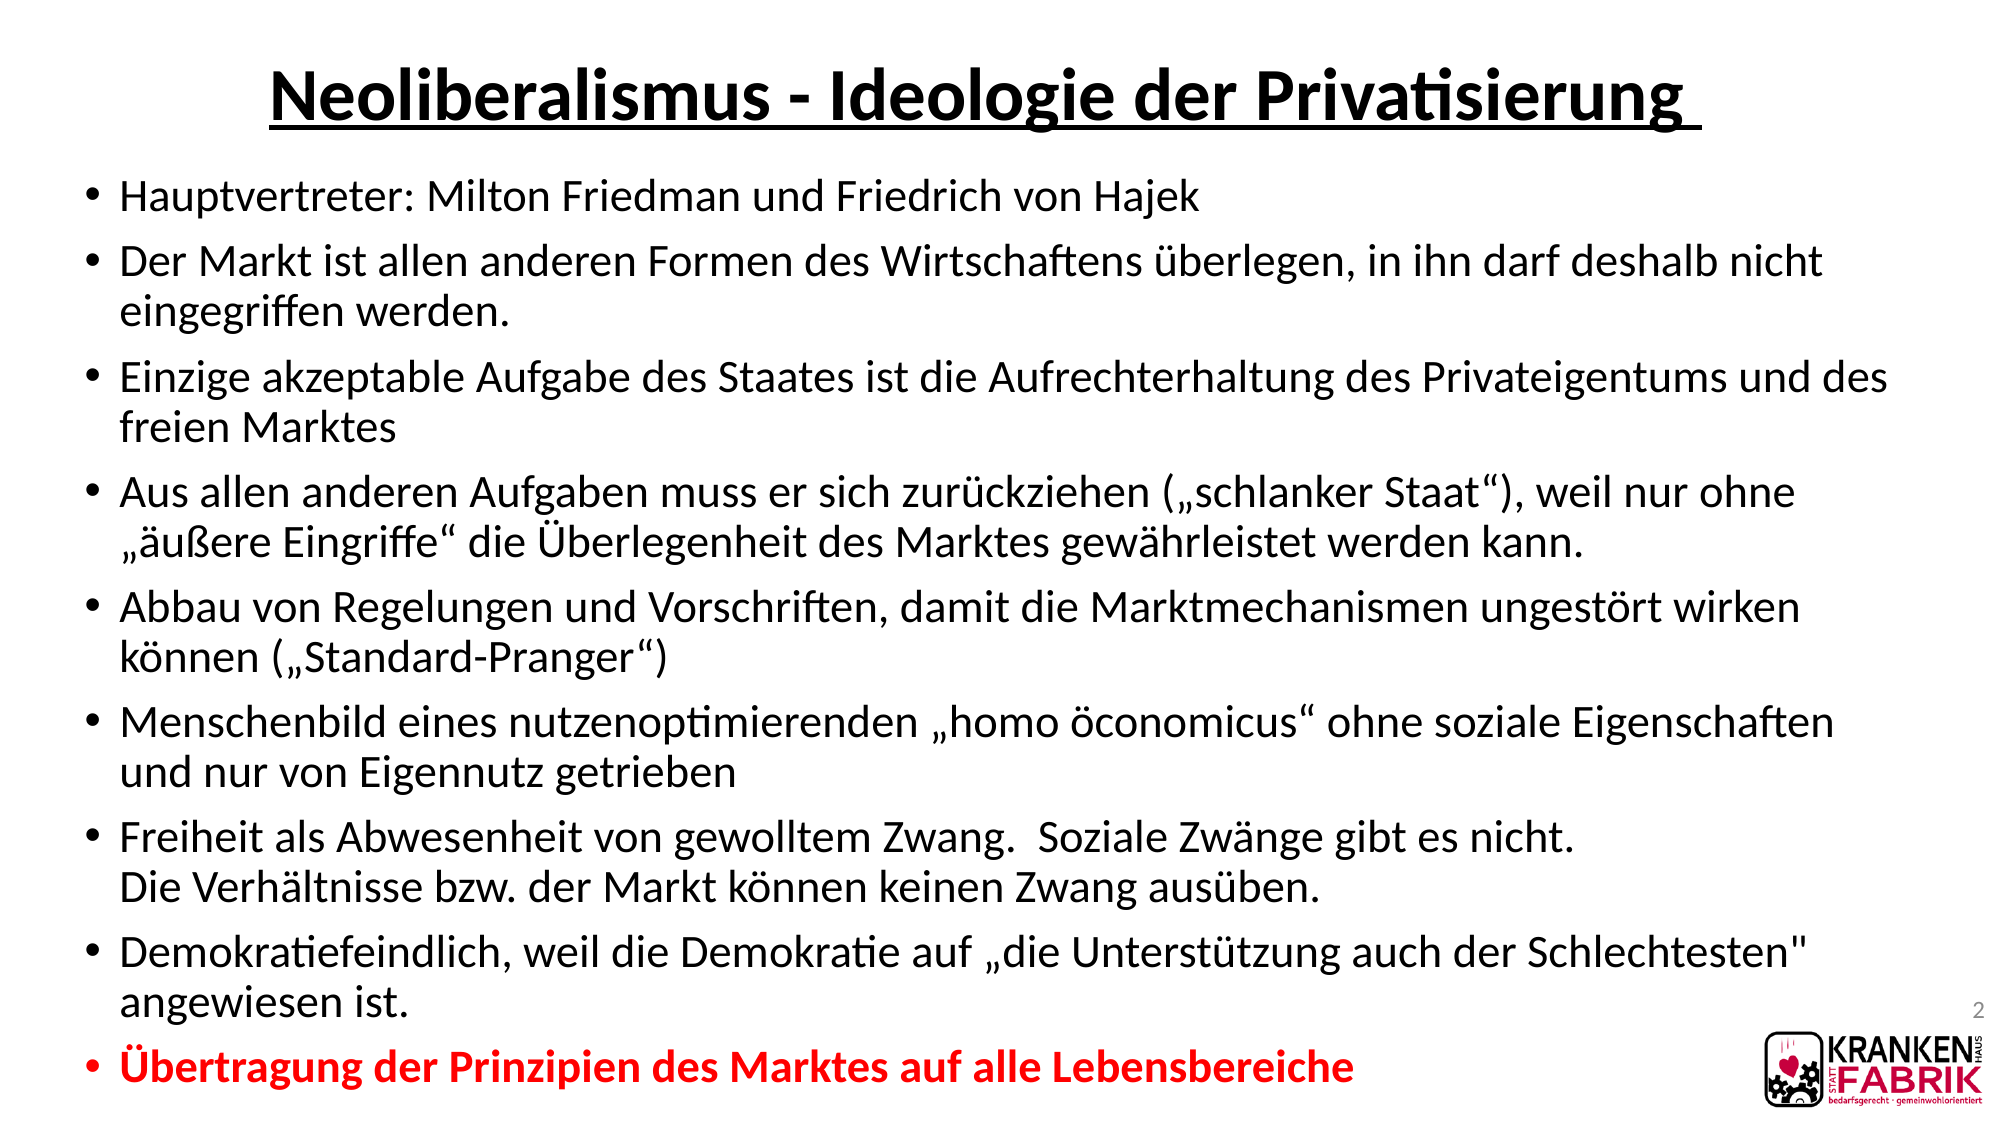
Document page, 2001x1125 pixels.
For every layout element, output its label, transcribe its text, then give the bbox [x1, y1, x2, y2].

list Hauptvertreter: Milton Friedman und Friedrich von Hajek Der Markt ist allen anderen Formen des Wirtschaftens überlegen, in ihn darf deshalb nicht eingegriffen werden. Einzige akzeptable Aufgabe des Staates ist die Aufrechterhaltung des Privateigentums und des freien Marktes Aus allen anderen Aufgaben muss er sich zurückziehen („schlanker Staat“), weil nur ohne „äußere Eingriffe“ die Überlegenheit des Marktes gewährleistet werden kann. Abbau von Regelungen und Vorschriften, damit die Marktmechanismen ungestört wirken können („Standard-Pranger“) Menschenbild eines nutzenoptimierenden „homo öconomicus“ ohne soziale Eigenschaften und nur von Eigennutz getrieben Freiheit als Abwesenheit von gewolltem Zwang. Soziale Zwänge gibt es nicht. Die Verhältnisse bzw. der Markt können keinen Zwang ausüben. Demokratiefeindlich, weil die Demokratie auf „die Unterstützung auch der Schlechtesten" angewiesen ist. Übertragung der Prinzipien des Marktes auf alle Lebensbereiche [69, 164, 1915, 1102]
picture [1746, 1039, 2000, 1125]
slide_number 2 [1550, 979, 2000, 1039]
title Neoliberalismus - Ideologie der Privatisierung [123, 20, 1849, 164]
